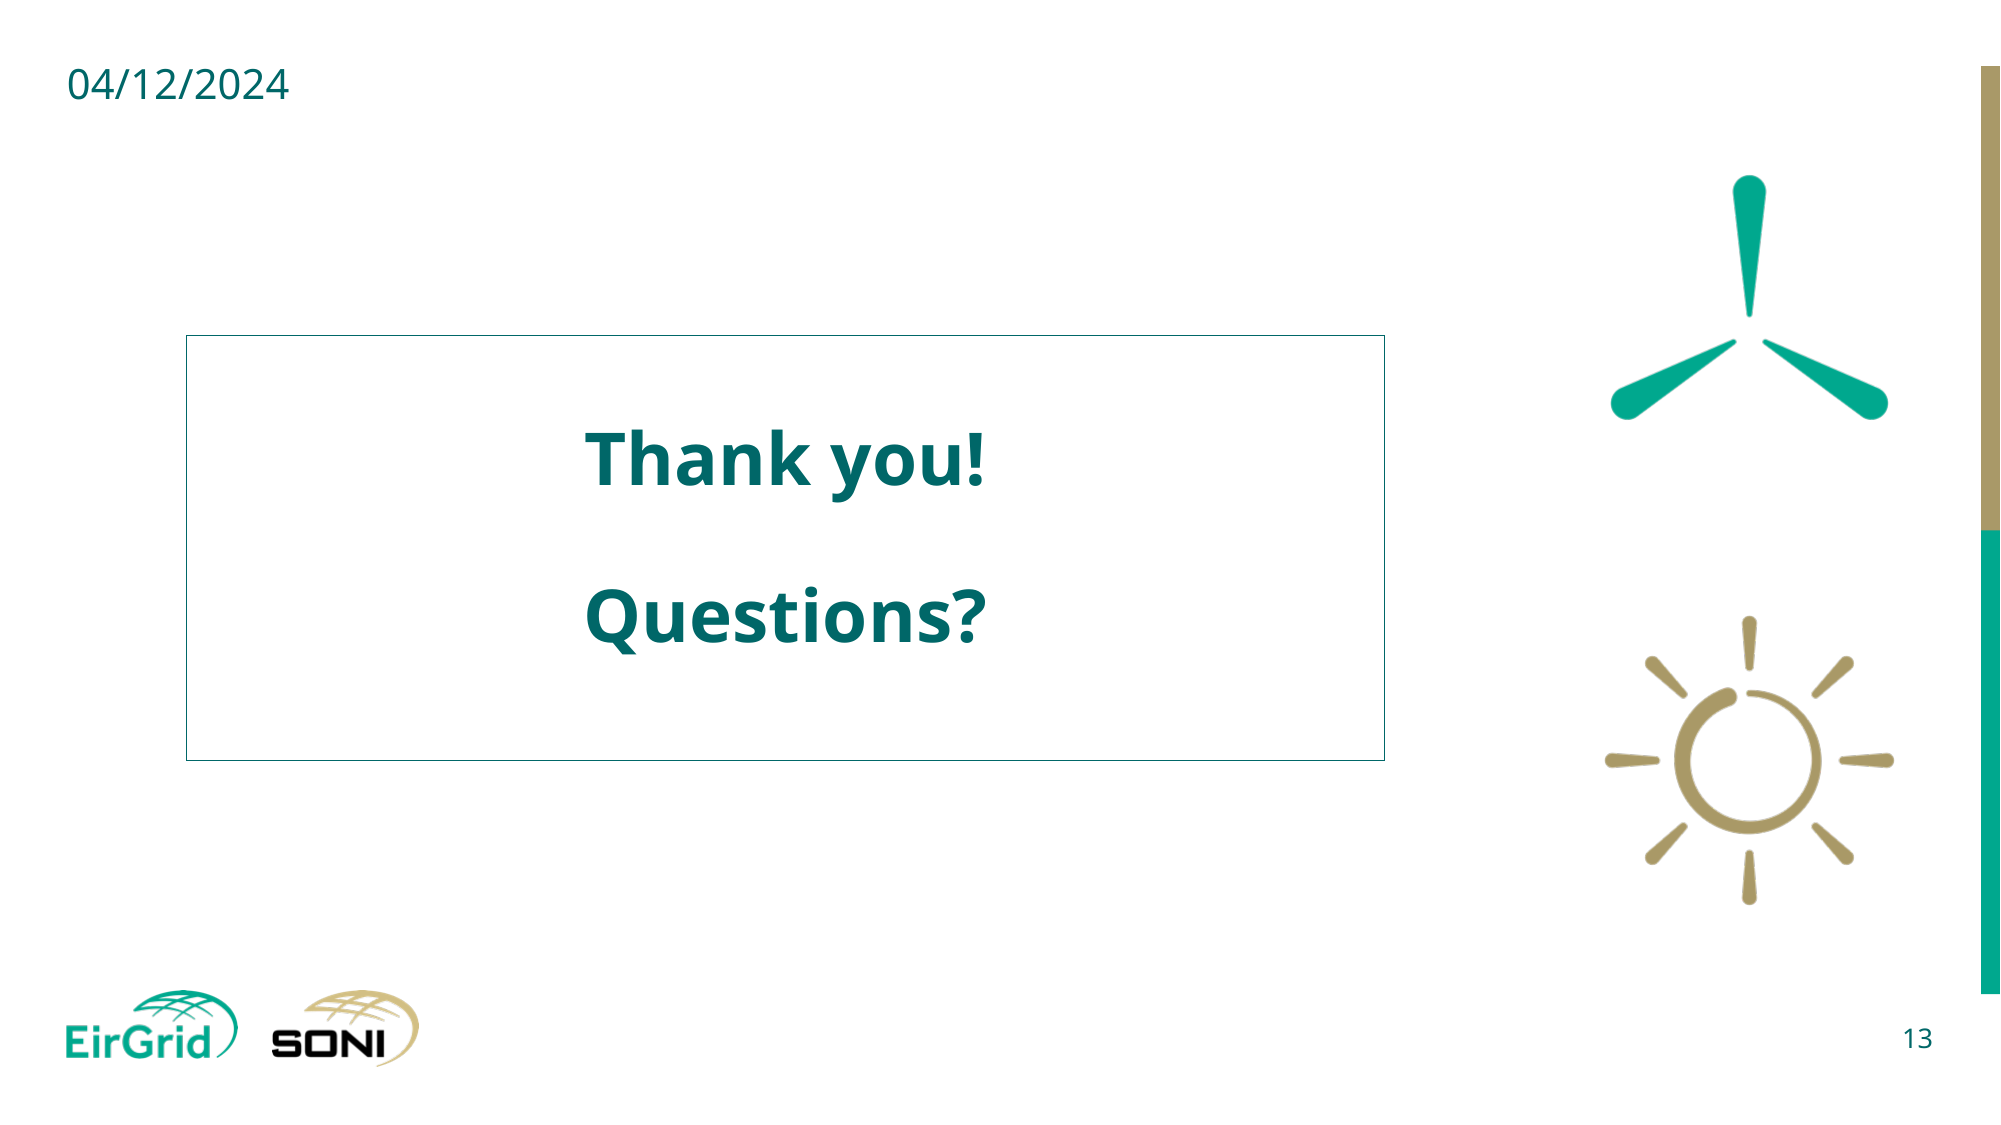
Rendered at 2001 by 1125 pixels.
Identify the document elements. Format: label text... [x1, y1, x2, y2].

picture [1518, 66, 1981, 992]
picture [272, 990, 419, 1067]
slide_number 13 [1858, 992, 1933, 1059]
text_box Thank you! Questions? [186, 335, 1385, 761]
picture [66, 990, 238, 1059]
text_box 04/12/2024 [66, 63, 429, 121]
